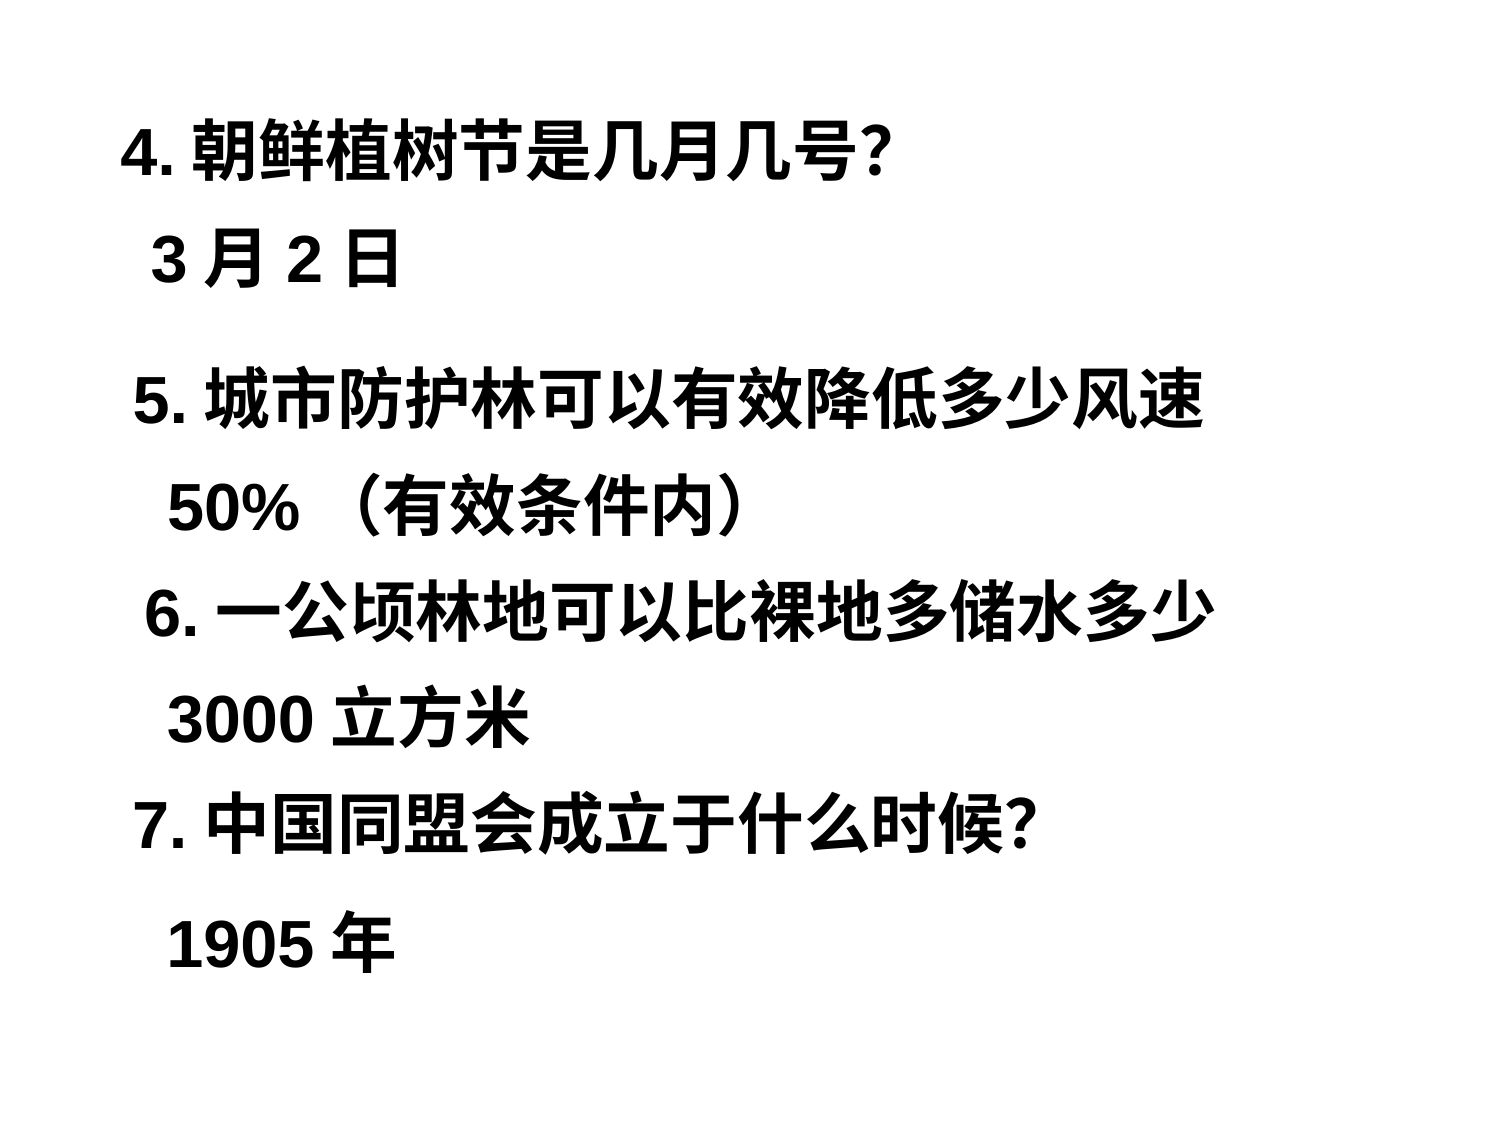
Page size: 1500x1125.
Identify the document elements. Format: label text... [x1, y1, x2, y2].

text_box 7.中国同盟会成立于什么时候？ [117, 774, 1087, 870]
text_box 6.一公顷林地可以比裸地多储水多少 [129, 562, 1232, 658]
text_box 4.朝鲜植树节是几月几号？ [105, 101, 941, 197]
text_box 3月2日 [135, 207, 421, 303]
text_box 1905年 [151, 893, 412, 988]
text_box 3000立方米 [152, 668, 546, 764]
text_box 50%（有效条件内） [152, 456, 799, 551]
text_box 5.城市防护林可以有效降低多少风速 [117, 349, 1220, 445]
